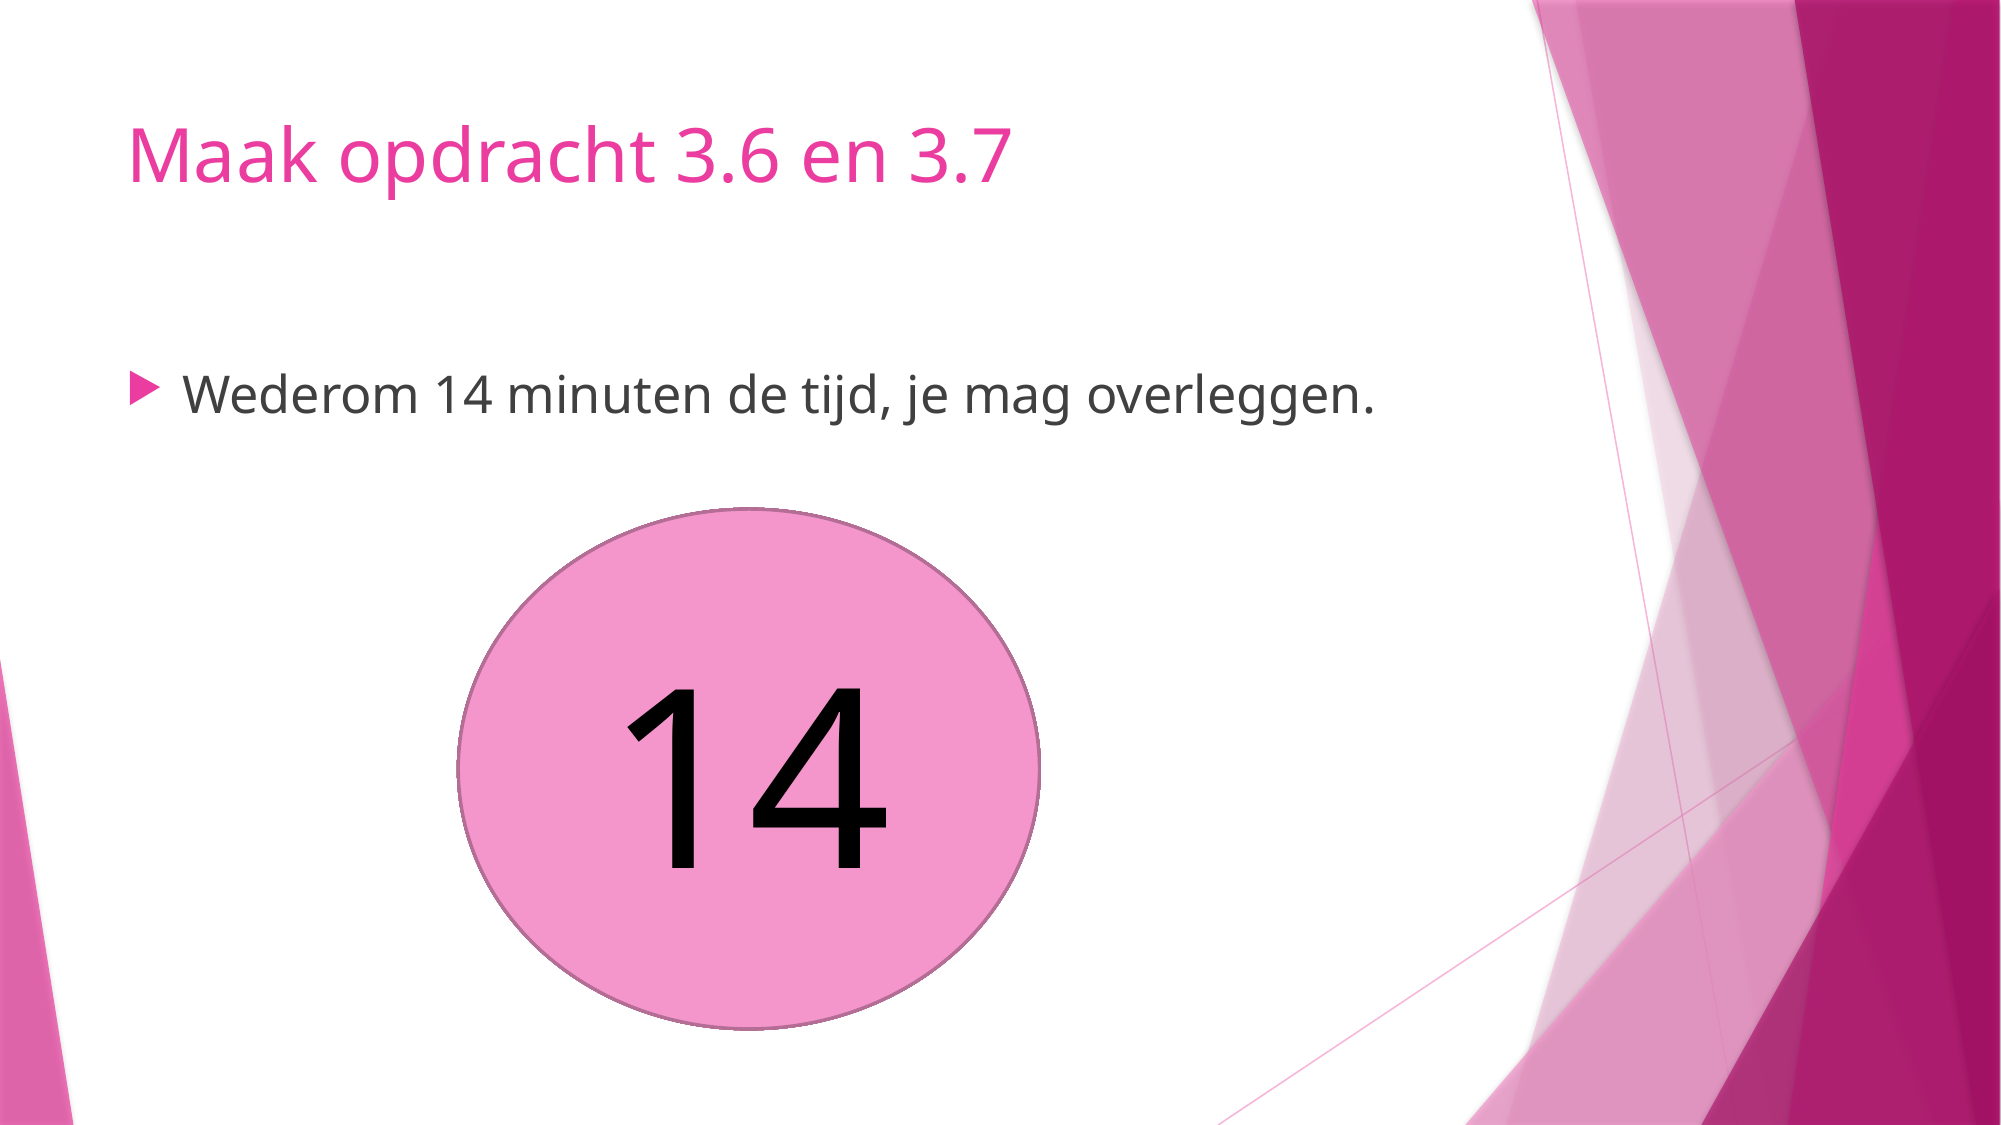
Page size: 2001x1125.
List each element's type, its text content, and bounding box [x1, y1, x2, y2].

text_box 14 [456, 507, 1041, 1031]
title Maak opdracht 3.6 en 3.7 [111, 99, 1522, 317]
list Wederom 14 minuten de tijd, je mag overleggen. [111, 354, 1522, 992]
